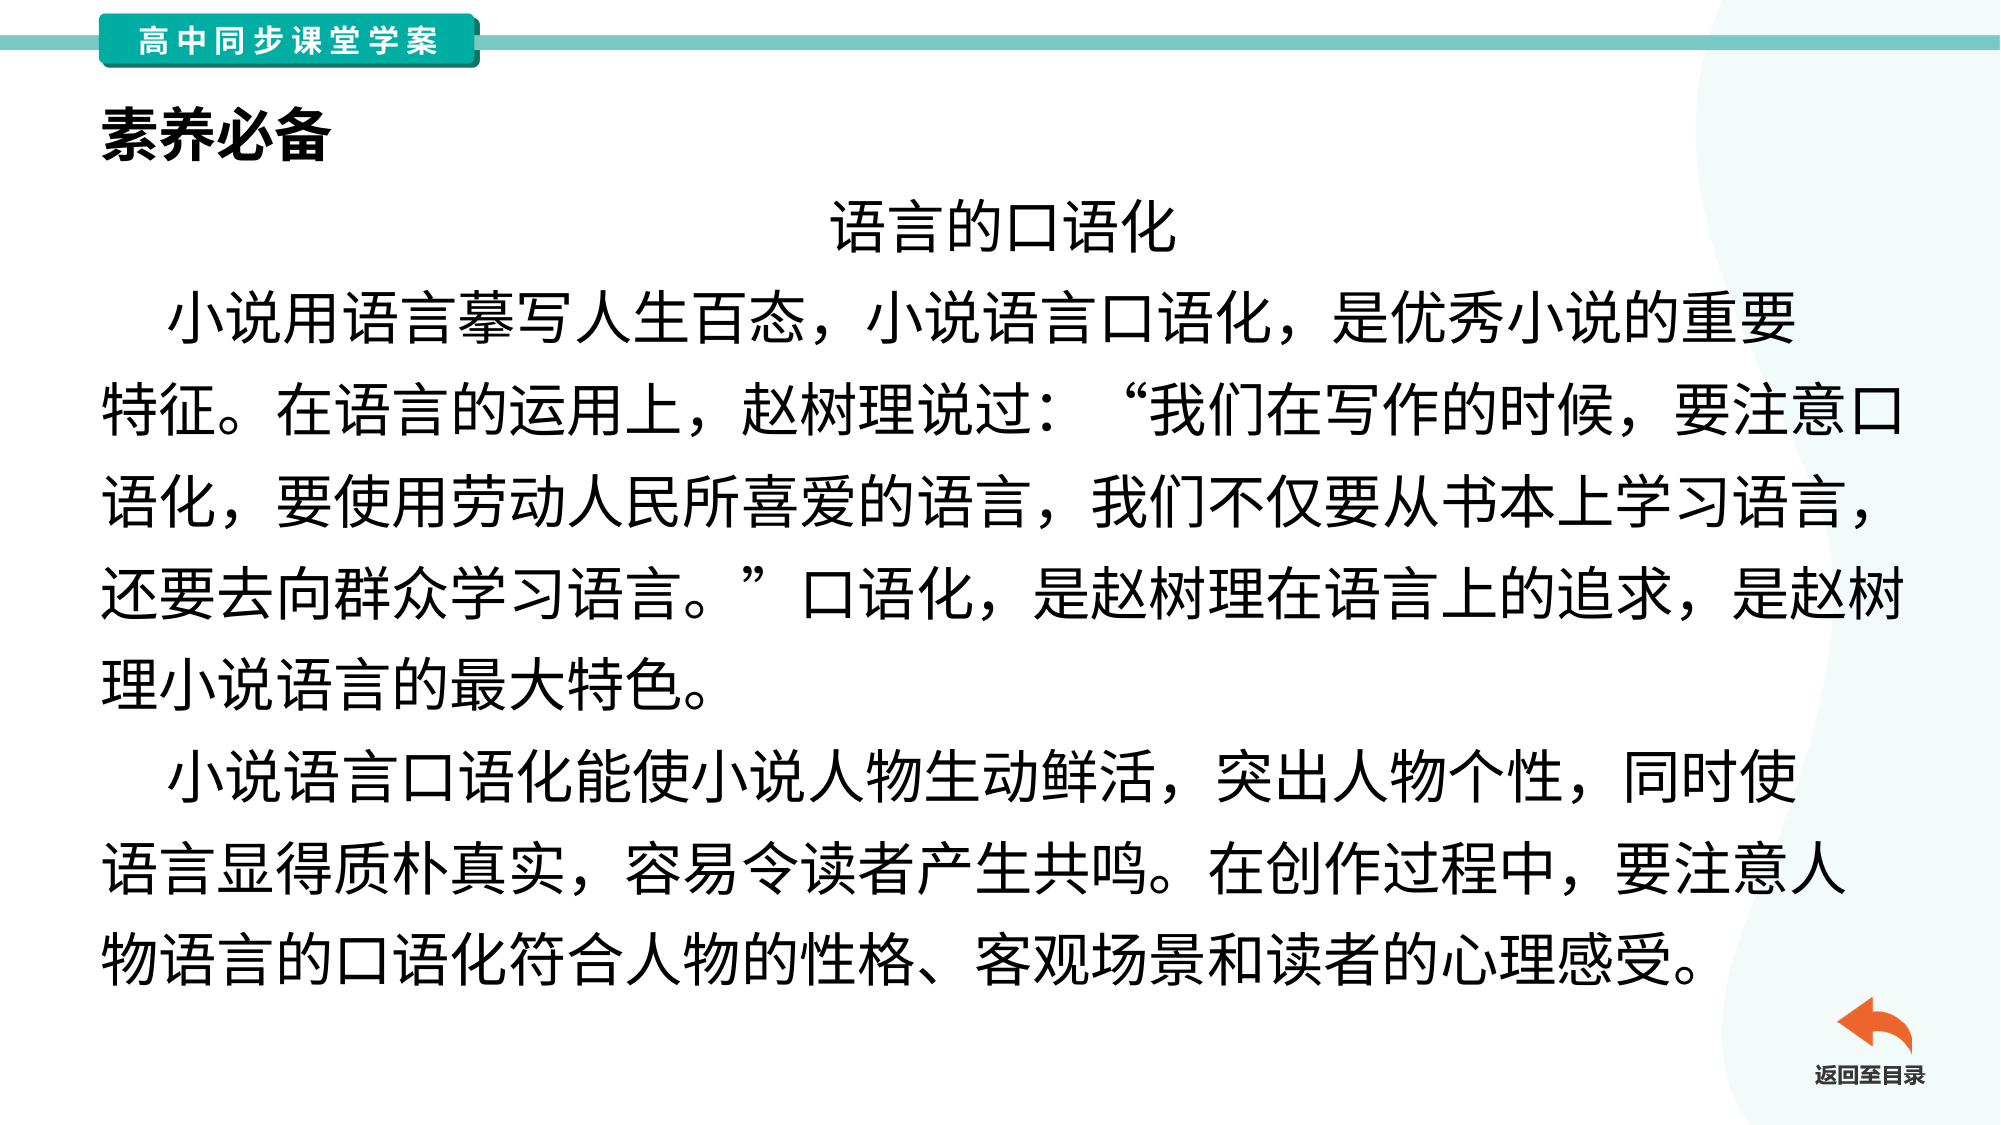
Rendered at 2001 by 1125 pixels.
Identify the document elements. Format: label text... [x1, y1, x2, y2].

text_box 素养必备 语言的口语化 小说用语言摹写人生百态，小说语言口语化，是优秀小说的重要 特征。在语言的运用上，赵树理说过：“我们在写作的时候，要注意口 语化，要使用劳动人民所喜爱的语言，我们不仅要从书本上学习语言， 还要去向群众学习语言。”口语化，是赵树理在语言上的追求，是赵树 理小说语言的最大特色。 小说语言口语化能使小说人物生动鲜活，突出人物个性，同时使 语言显得质朴真实，容易令读者产生共鸣。在创作过程中，要注意人 物语言的口语化符合人物的性格、客观场景和读者的心理感受。 [100, 76, 1899, 994]
picture [0, 0, 2000, 1125]
